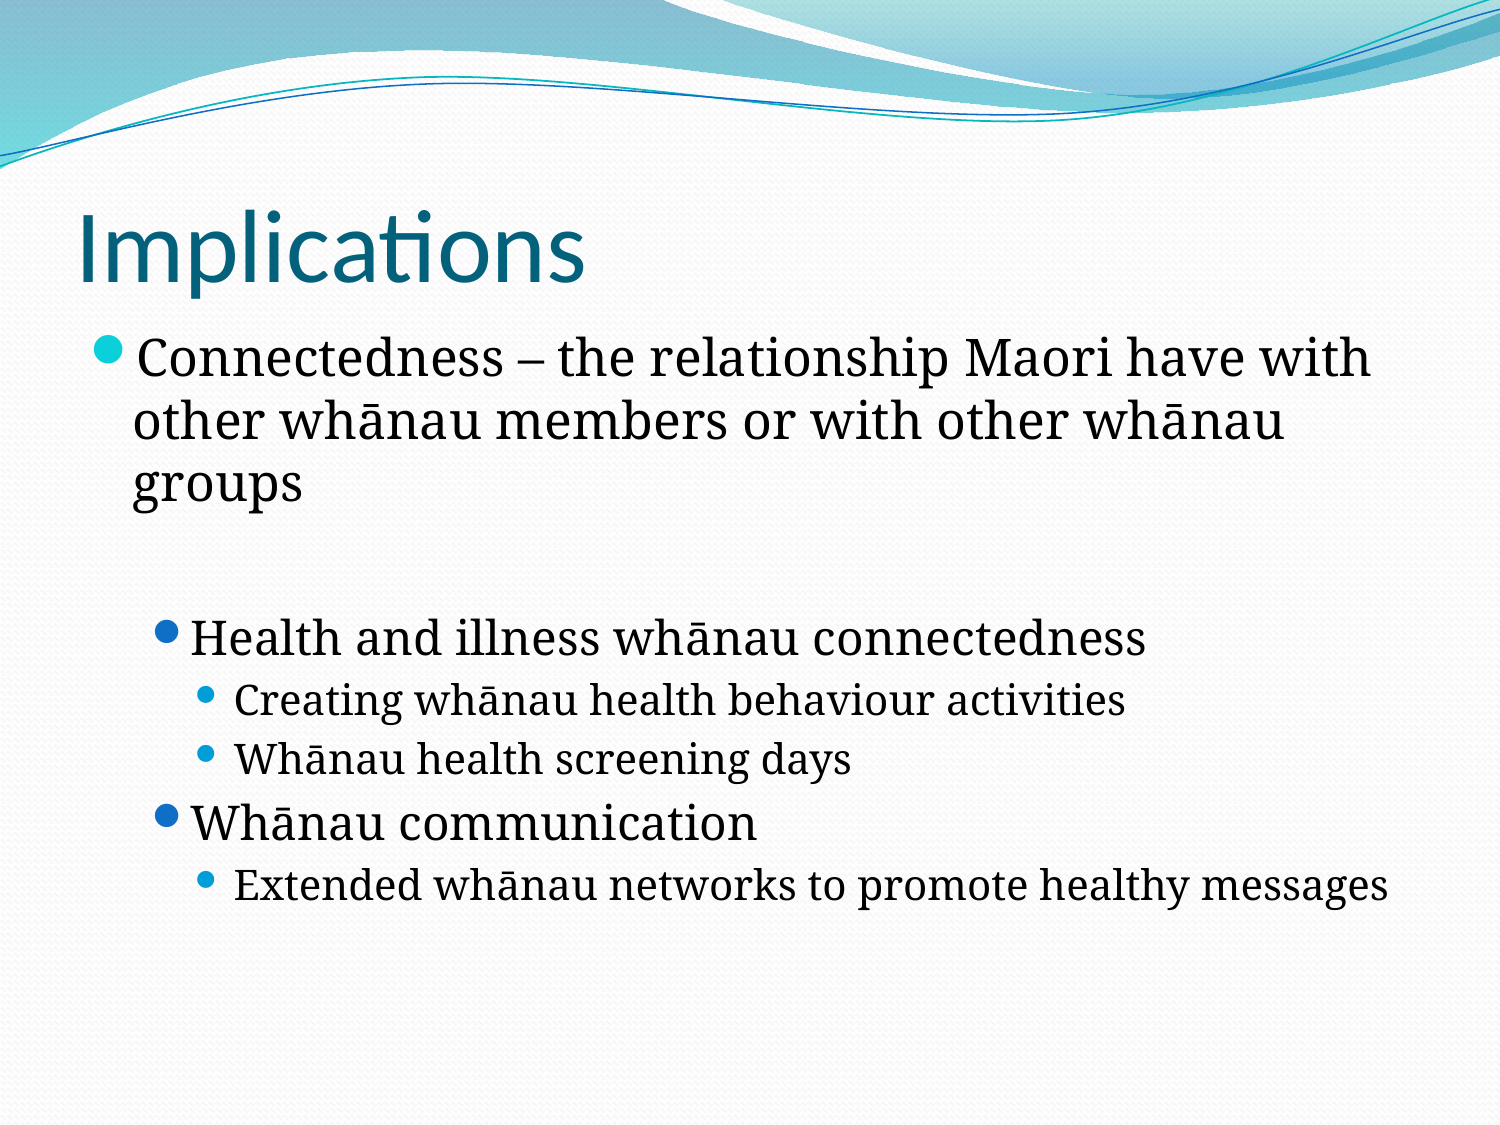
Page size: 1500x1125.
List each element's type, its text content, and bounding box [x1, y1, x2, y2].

list Connectedness – the relationship Maori have with other whānau members or with other whānau groups Health and illness whānau connectedness Creating whānau health behaviour activities Whānau health screening days Whānau communication Extended whānau networks to promote healthy messages [75, 317, 1425, 1038]
title Implications [75, 115, 1425, 303]
